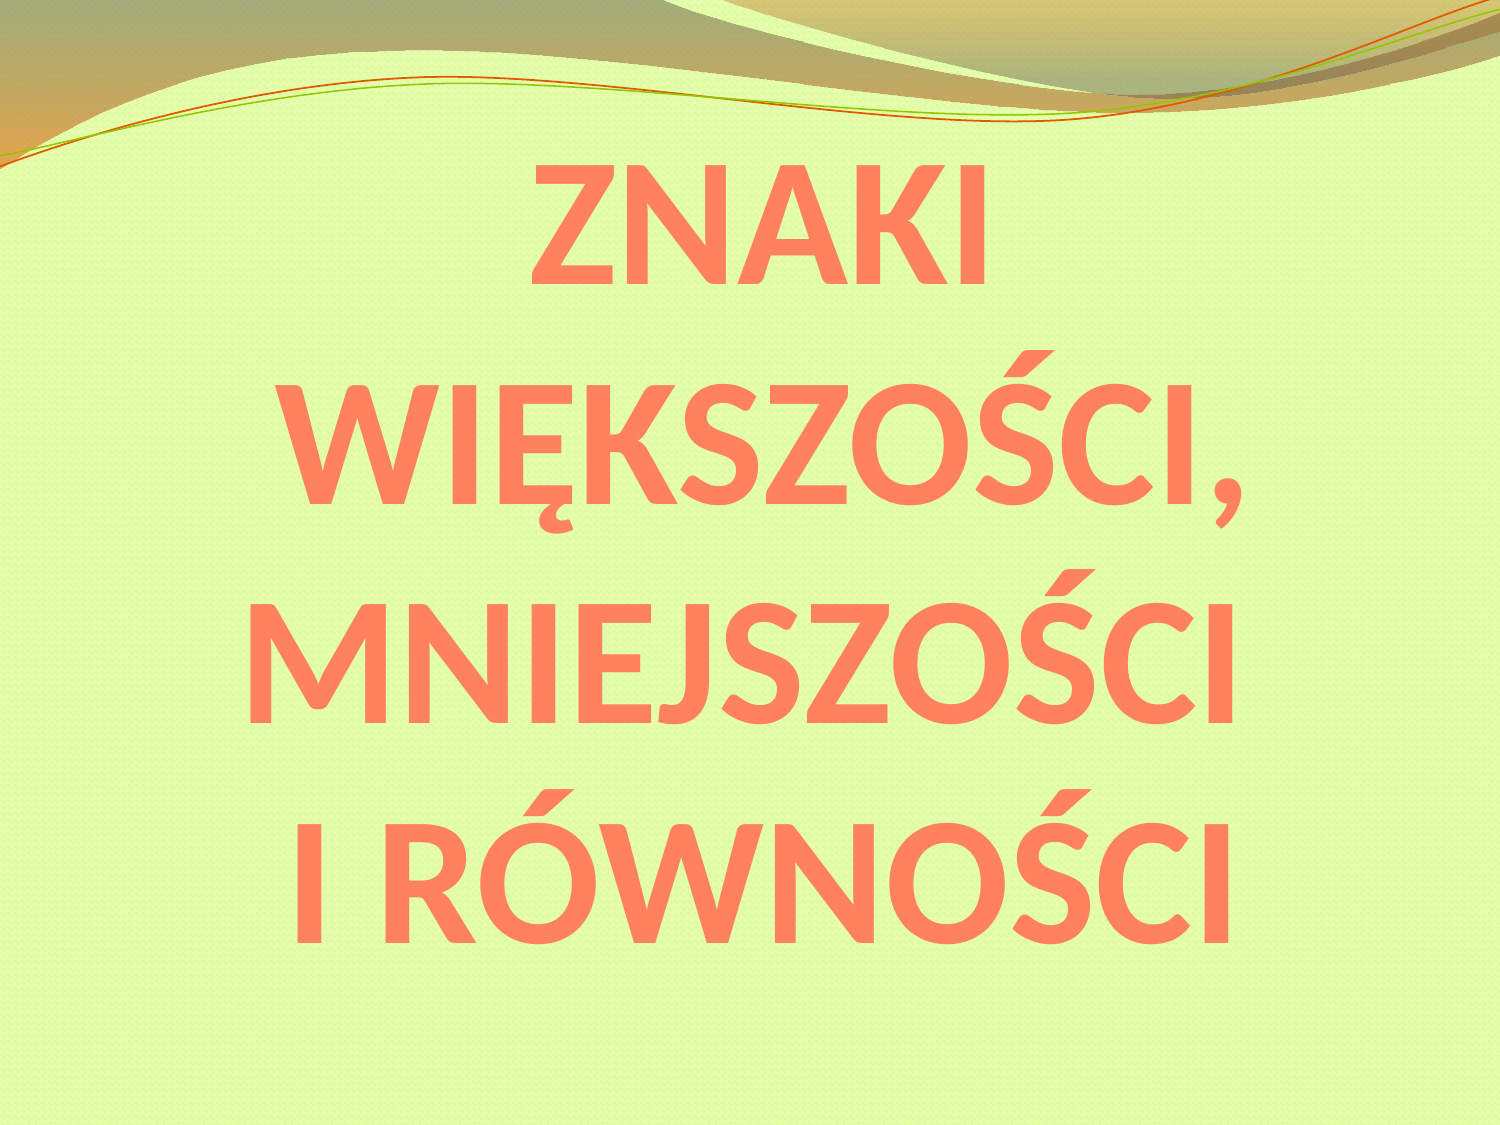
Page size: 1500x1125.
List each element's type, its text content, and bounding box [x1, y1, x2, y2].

title ZNAKI WIĘKSZOŚCI, MNIEJSZOŚCI I RÓWNOŚCI [64, 680, 1465, 981]
